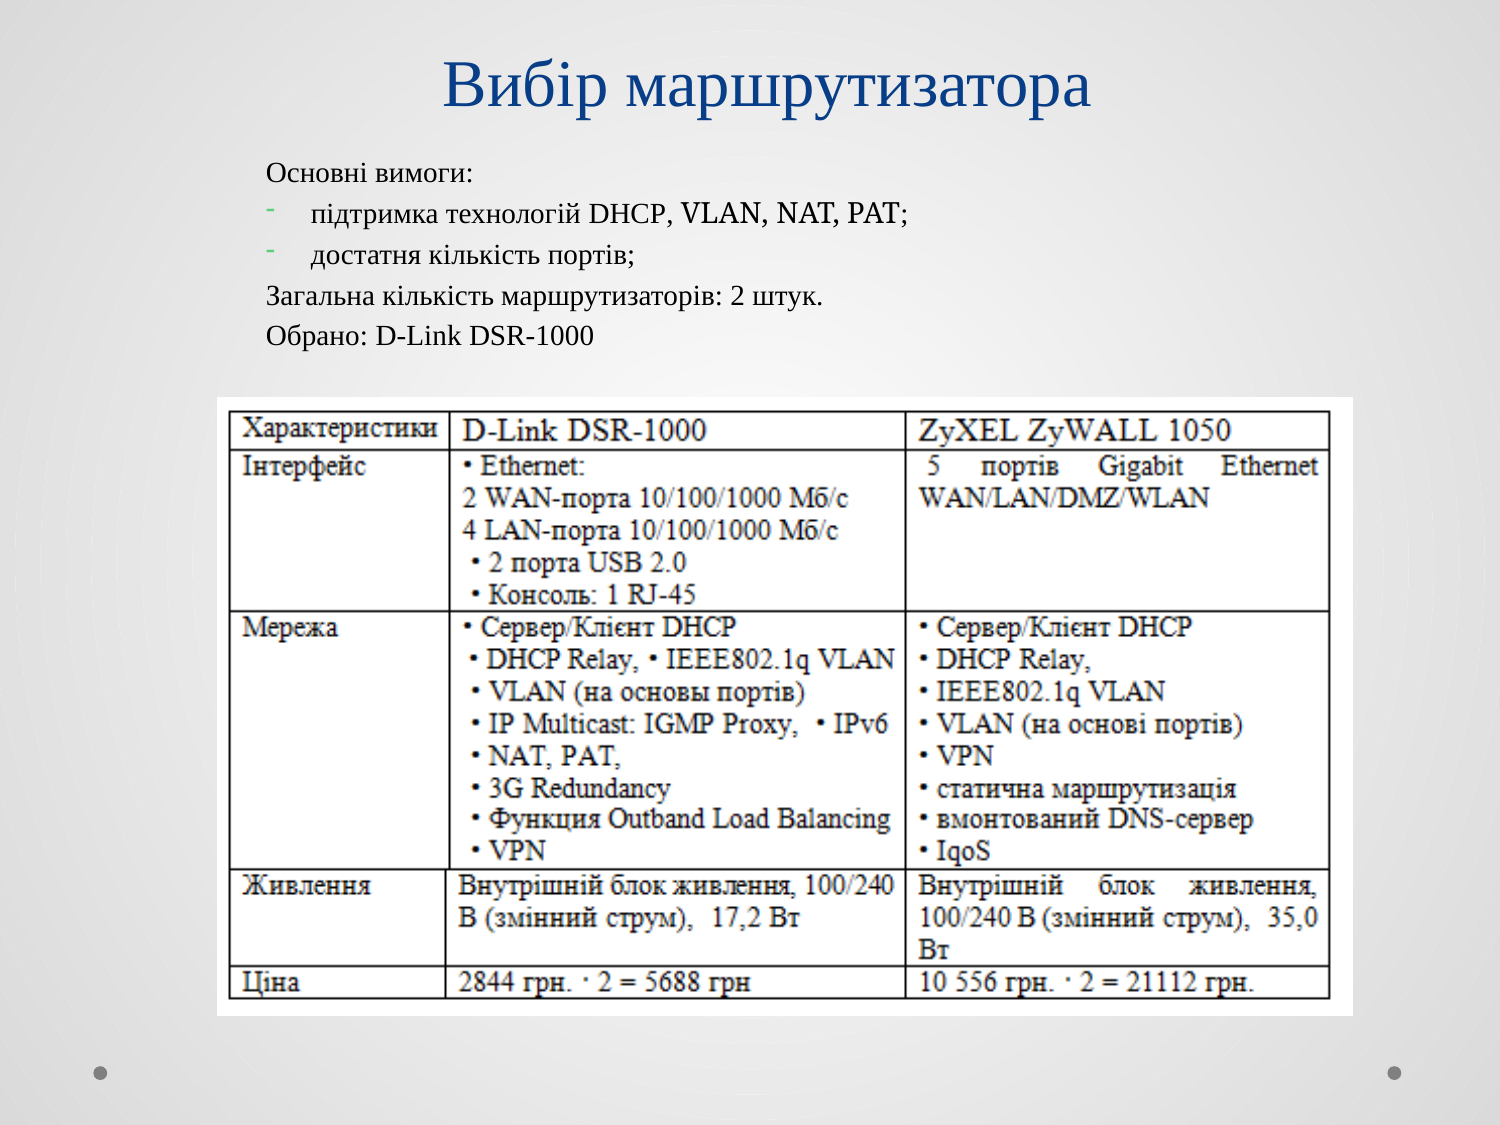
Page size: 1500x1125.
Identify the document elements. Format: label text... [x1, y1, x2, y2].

picture [216, 396, 1353, 1017]
text_box Вибір маршрутизатора [92, 0, 1443, 127]
text_box Основні вимоги: підтримка технологій DHCP, VLAN, NAT, PAT; достатня кількість портів; Загальна кількість маршрутизаторів: 2 штук. Обрано: D-Link DSR-1000 [251, 146, 1244, 359]
